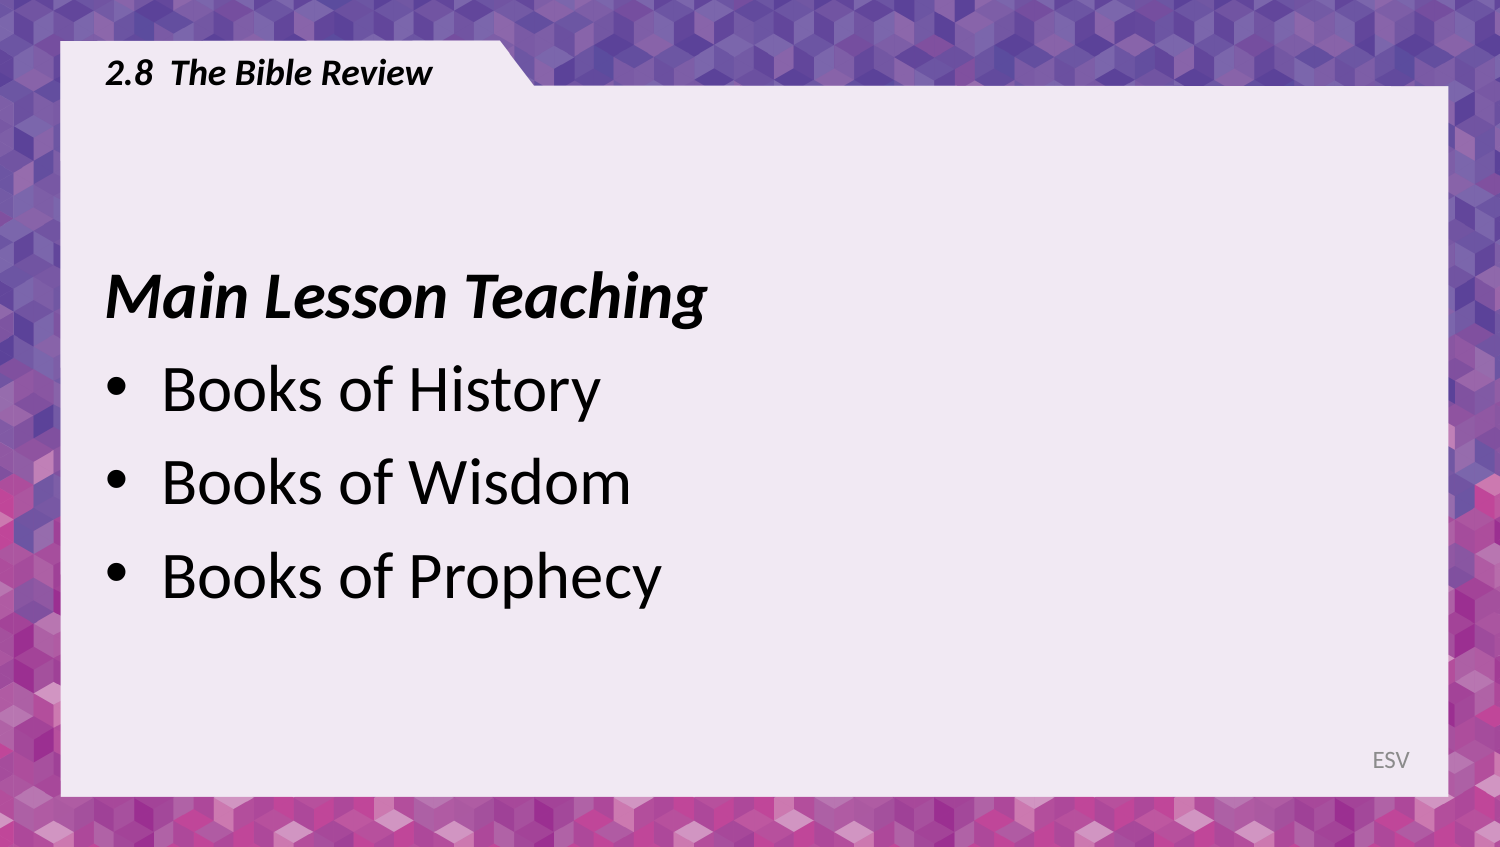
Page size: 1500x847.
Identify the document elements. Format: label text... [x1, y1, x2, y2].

footer ESV [950, 736, 1425, 782]
picture [0, 0, 1500, 847]
list Main Lesson Teaching Books of History Books of Wisdom Books of Prophecy [89, 141, 1403, 722]
title 2.8 The Bible Review [89, 33, 1420, 108]
